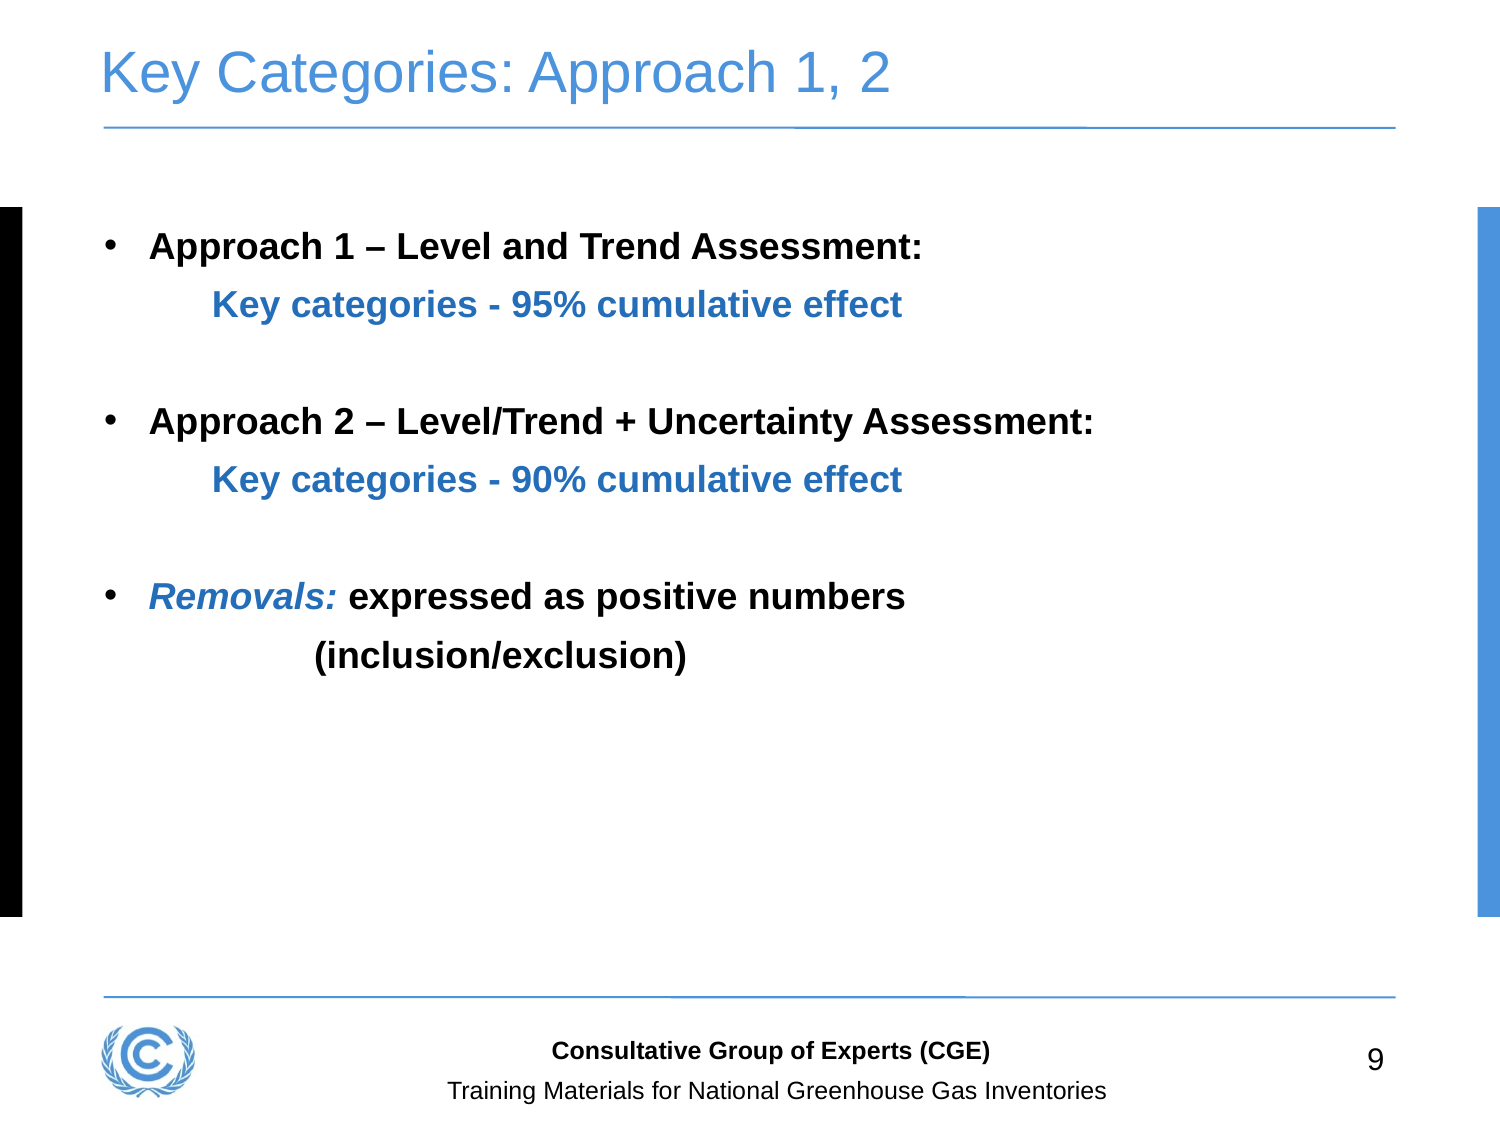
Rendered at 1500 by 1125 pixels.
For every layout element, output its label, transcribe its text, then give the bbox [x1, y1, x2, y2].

title Key Categories: Approach 1, 2 [100, 50, 1392, 126]
text_box Training Materials for National Greenhouse Gas Inventories [432, 1067, 1291, 1097]
text_box Consultative Group of Experts (CGE) [536, 1027, 1046, 1068]
text_box 9 [1352, 1032, 1400, 1085]
picture [101, 1001, 209, 1108]
list Approach 1 – Level and Trend Assessment: Key categories - 95% cumulative effect Approach 2 – Level/Trend + Uncertainty Assessment: Key categories - 90% cumulative effect Removals: expressed as positive numbers (inclusion/exclusion) [104, 208, 1412, 951]
